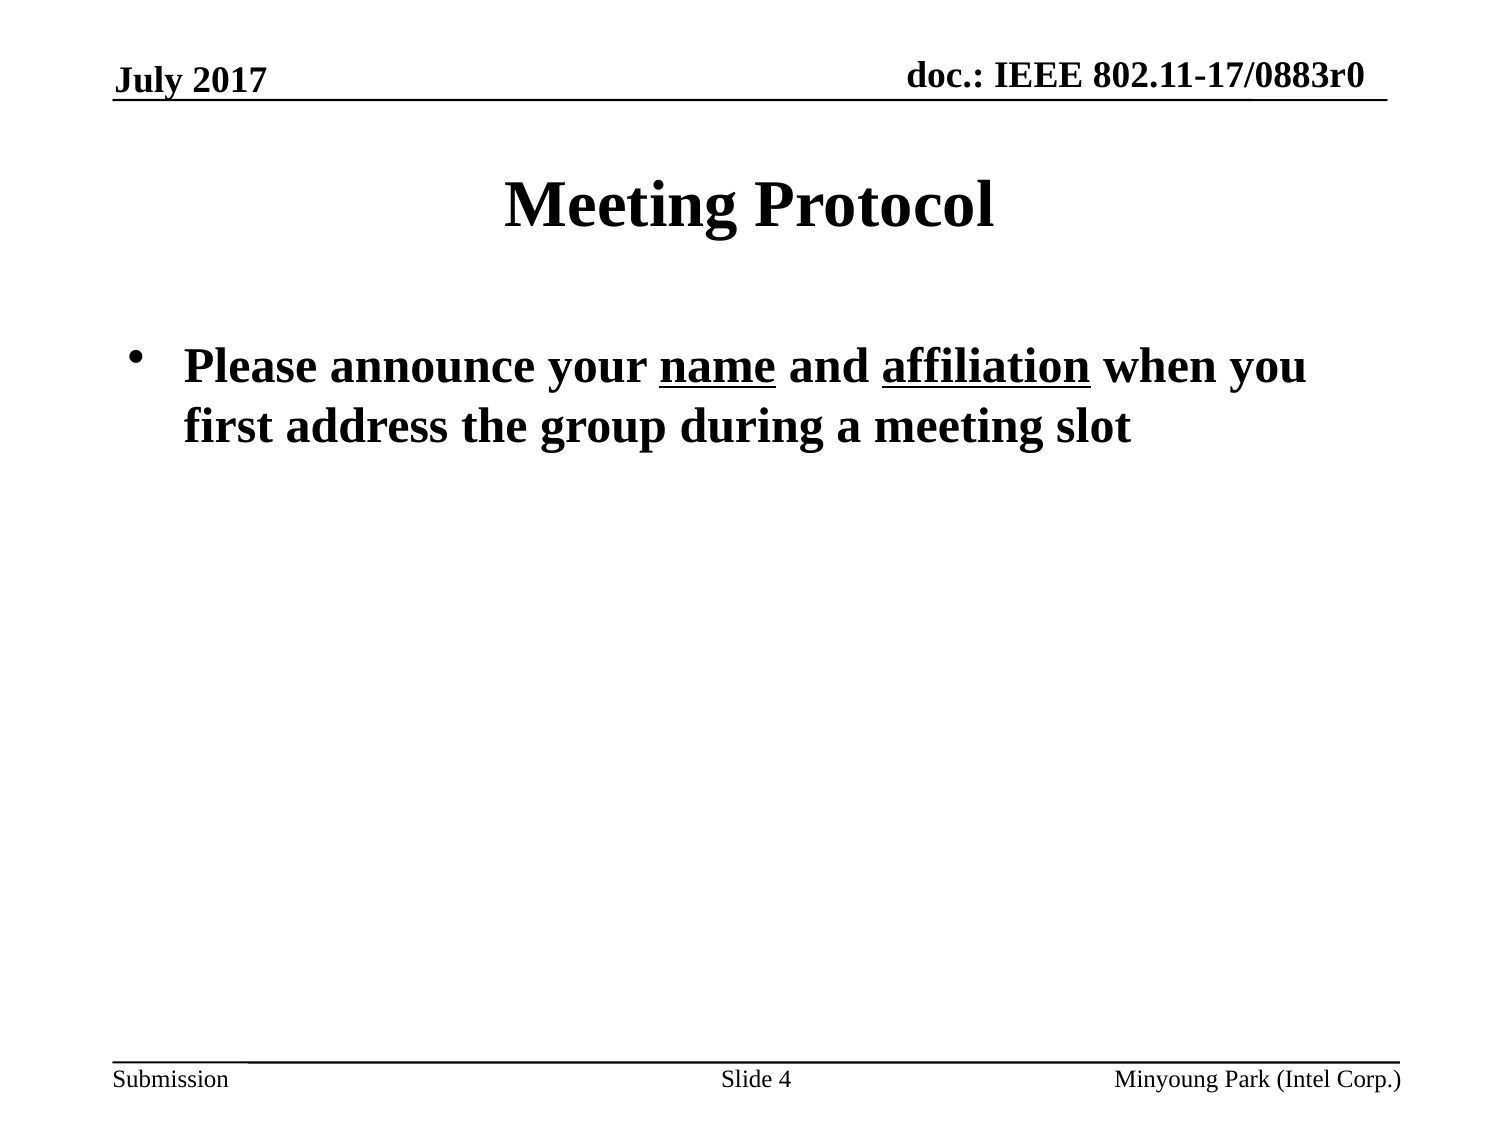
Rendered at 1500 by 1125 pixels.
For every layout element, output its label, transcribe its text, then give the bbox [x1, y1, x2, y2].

footer Minyoung Park (Intel Corp.) [949, 1061, 1402, 1093]
title Meeting Protocol [112, 112, 1388, 288]
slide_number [114, 54, 374, 101]
list Please announce your name and affiliation when you first address the group during a meeting slot [112, 324, 1388, 1000]
slide_number Slide 4 [712, 1061, 800, 1093]
